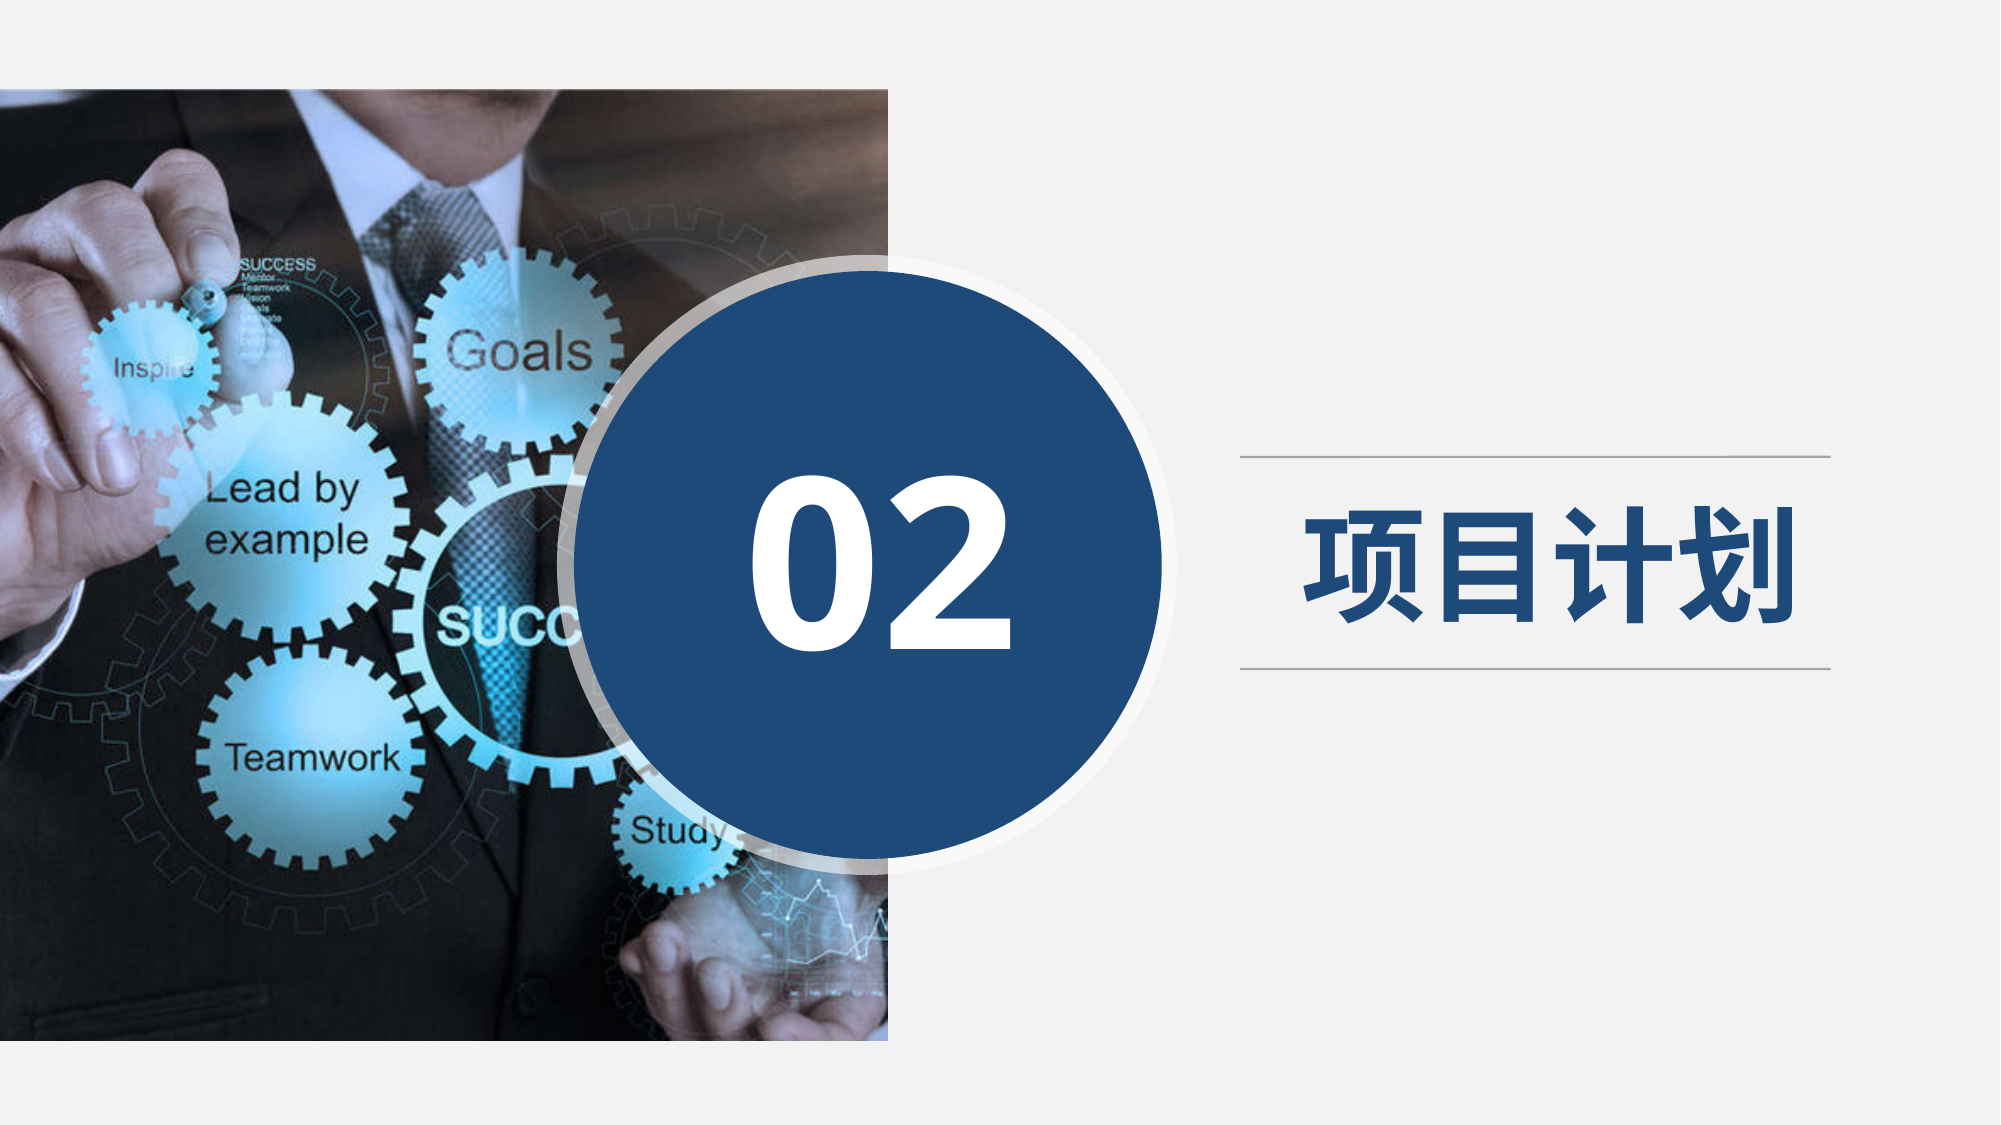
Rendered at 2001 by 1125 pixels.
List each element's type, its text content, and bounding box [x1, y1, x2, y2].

text_box [888, 254, 1179, 876]
text_box 02 [888, 402, 1034, 706]
text_box [888, 270, 1163, 860]
text_box 项目计划 [1286, 479, 1817, 645]
picture [0, 89, 888, 1041]
